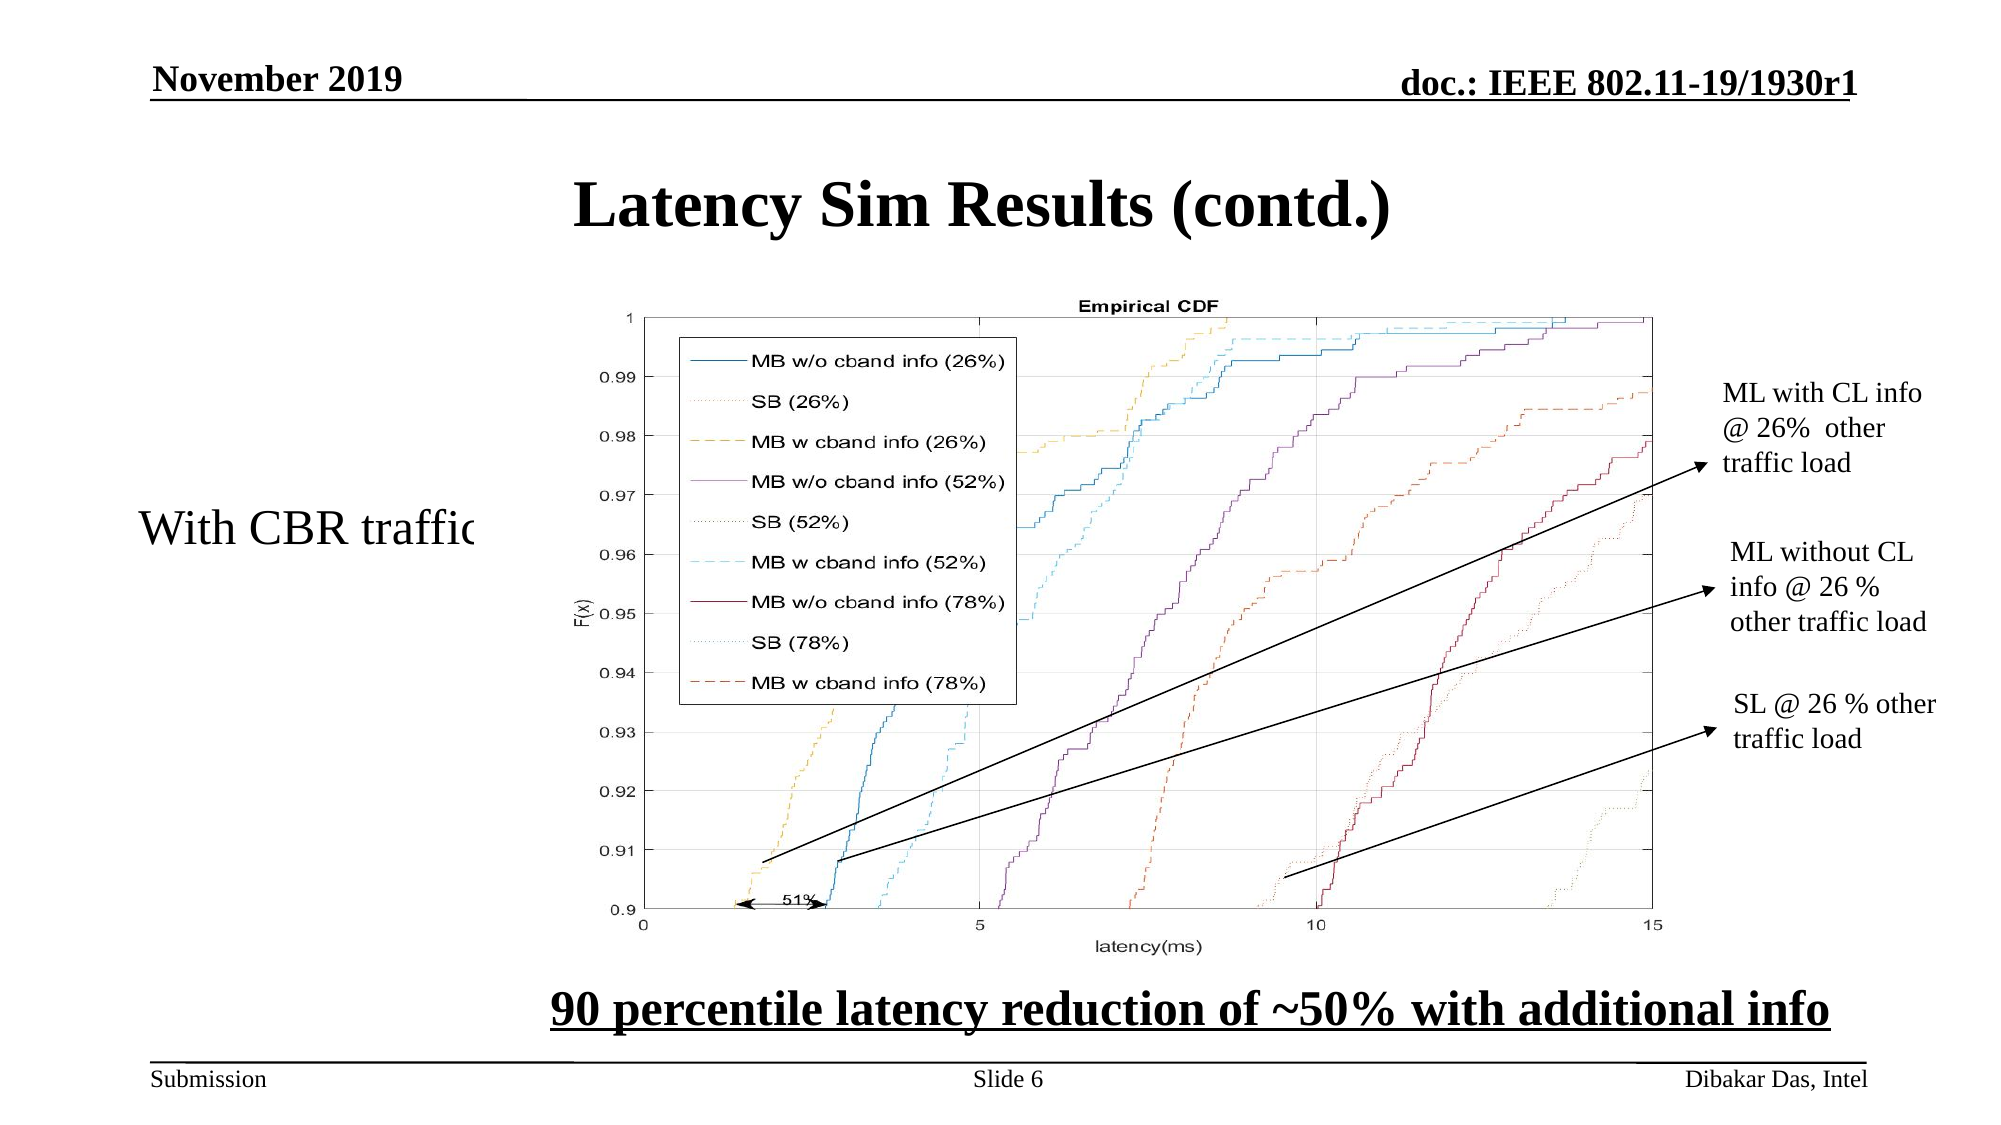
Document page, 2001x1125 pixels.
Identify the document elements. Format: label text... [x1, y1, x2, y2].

picture [474, 263, 1776, 990]
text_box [837, 587, 1716, 862]
text_box ML with CL info @ 26% other traffic load [1780, 366, 1949, 486]
text_box ML without CL info @ 26 % other traffic load [1780, 525, 1957, 645]
text_box 90 percentile latency reduction of ~50% with additional info [535, 967, 1847, 1043]
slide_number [152, 54, 563, 100]
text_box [762, 462, 1709, 863]
slide_number Slide 6 [950, 1061, 1067, 1123]
text_box SL @ 26 % other traffic load [1780, 676, 1960, 762]
text_box With CBR traffic [123, 487, 469, 563]
footer Dibakar Das, Intel [1171, 1061, 1869, 1093]
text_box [1284, 727, 1718, 878]
title Latency Sim Results (contd.) [149, 112, 1850, 288]
